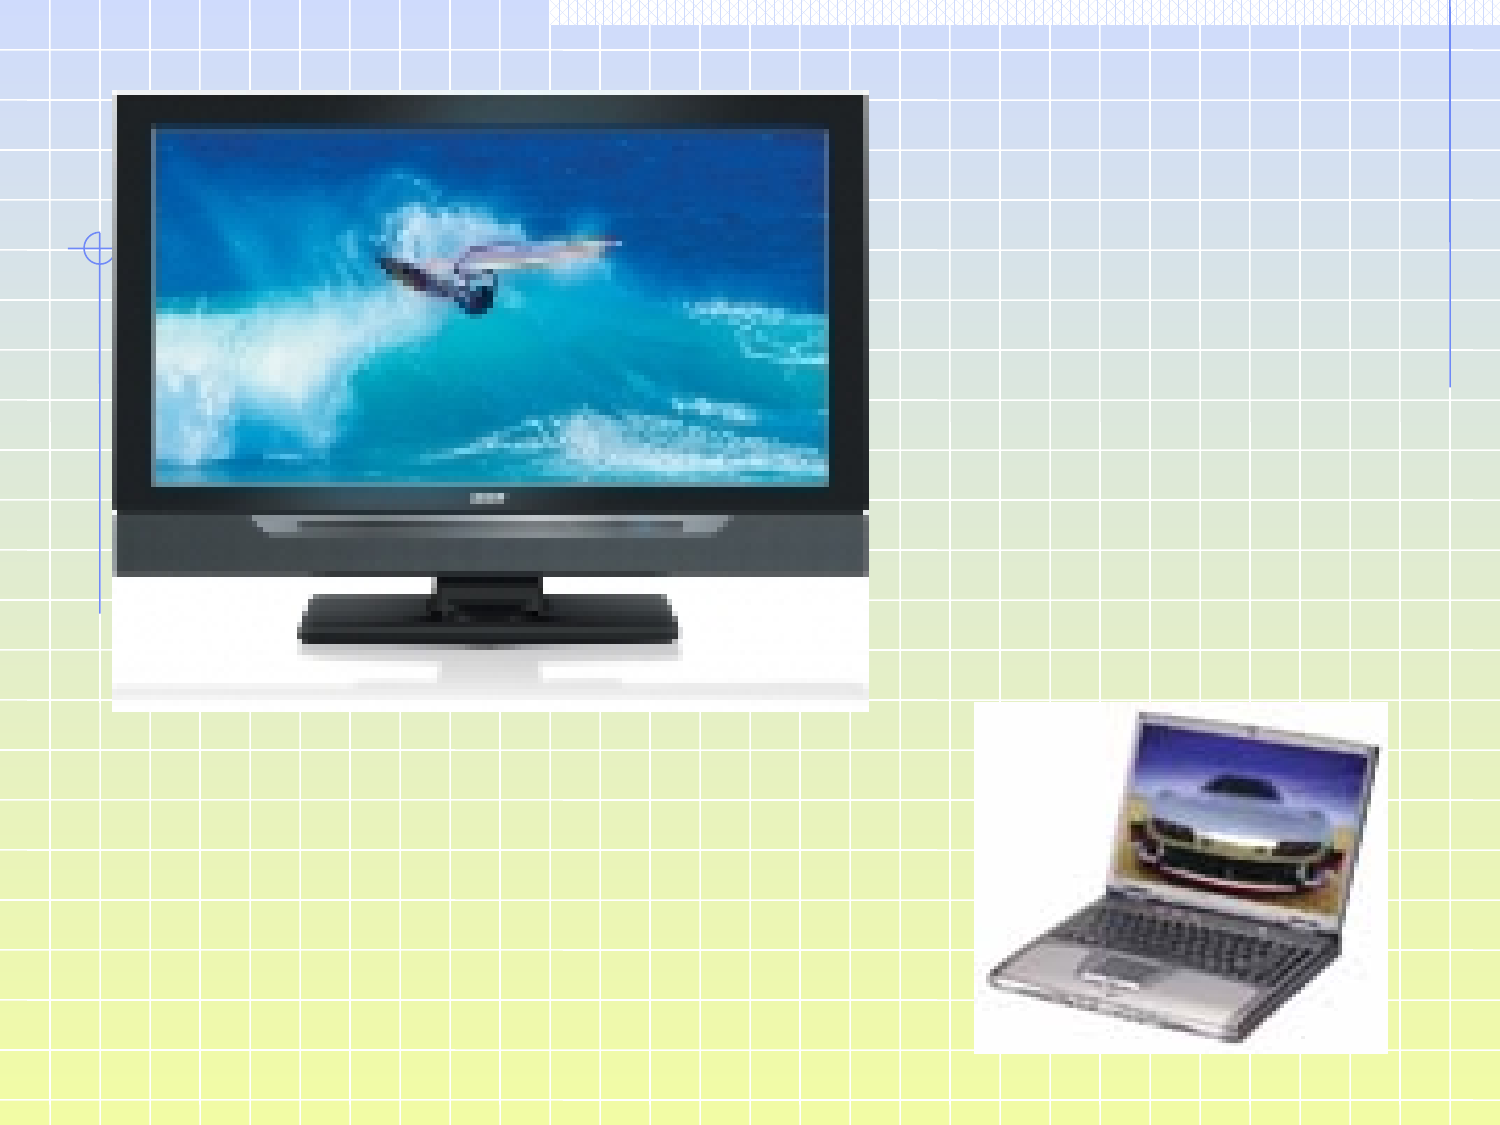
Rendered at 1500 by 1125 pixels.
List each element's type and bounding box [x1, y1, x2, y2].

picture [974, 701, 1388, 1055]
picture [111, 89, 869, 713]
